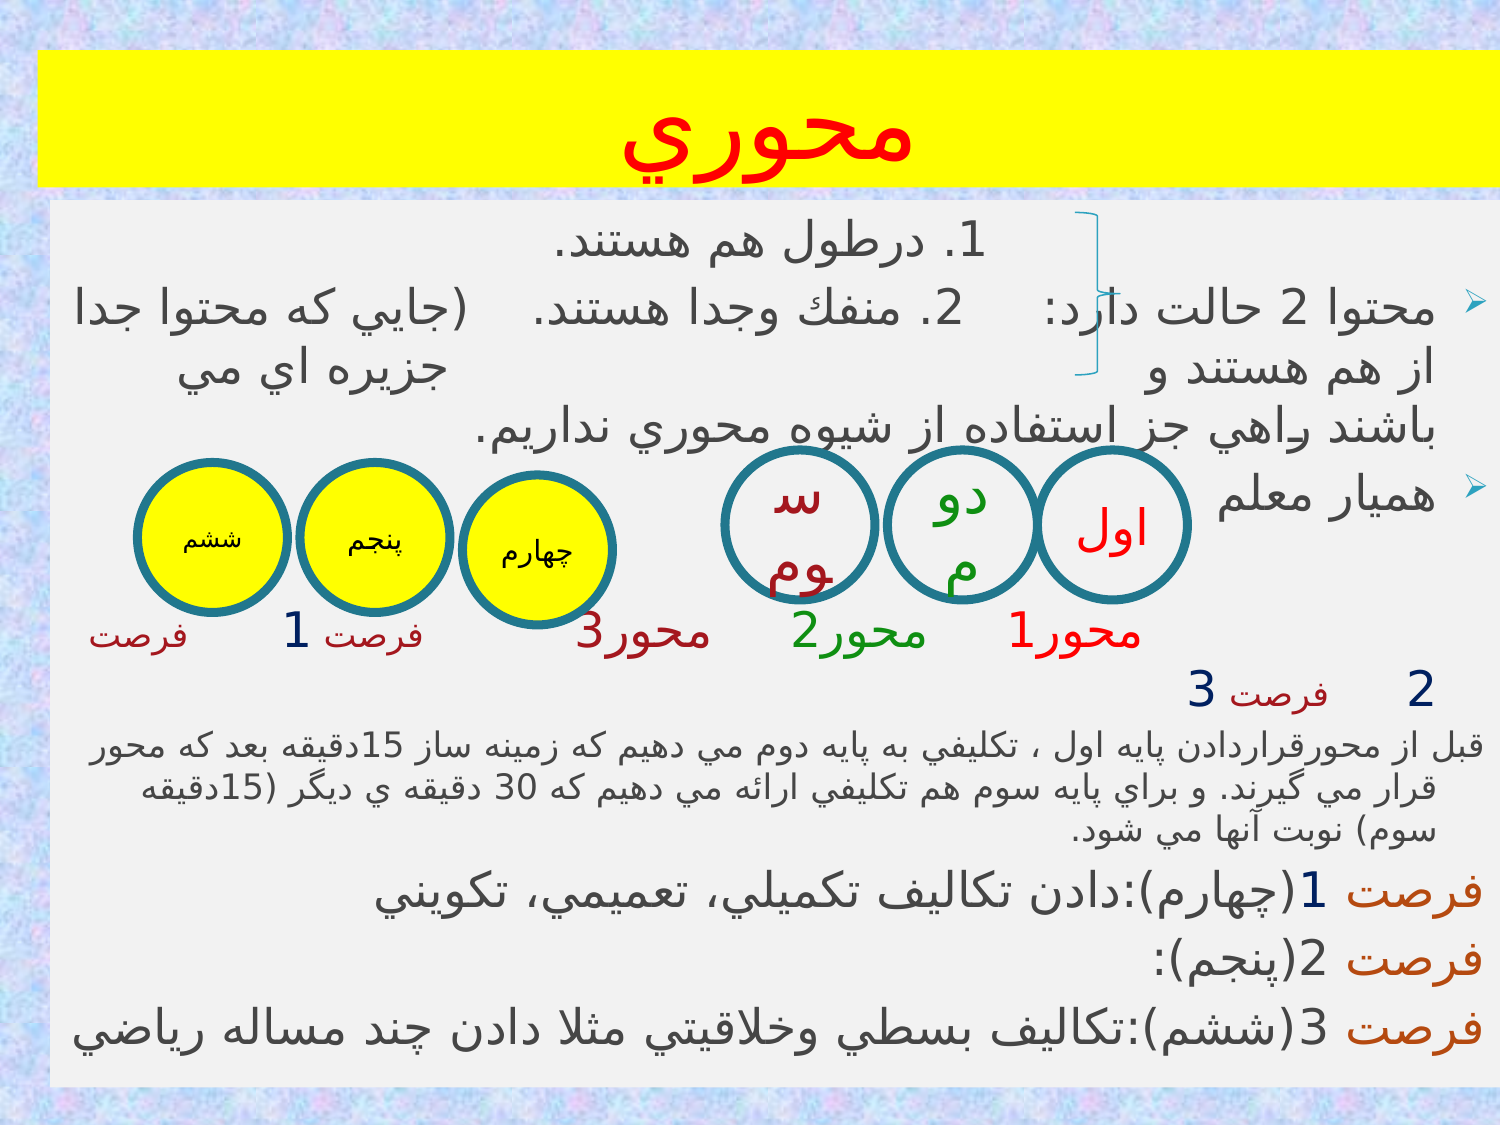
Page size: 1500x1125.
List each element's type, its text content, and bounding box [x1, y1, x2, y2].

text_box ششم [132, 457, 292, 617]
text_box چهارم [457, 470, 617, 630]
text_box دوم [882, 445, 1042, 605]
text_box سوم [720, 445, 880, 605]
text_box اول [1038, 445, 1192, 605]
title محوري [37, 50, 1500, 188]
list 1. درطول هم هستند. محتوا 2 حالت دارد: 2. منفك وجدا هستند. (جايي كه محتوا جدا از هم هستند و جزيره اي مي باشند راهي جز استفاده از شيوه محوري نداريم. هميار معلم محور1 محور2 محور3 فرصت 1 فرصت 2 فرصت 3 قبل از محورقراردادن پايه اول ، تكليفي به پايه دوم مي دهيم كه زمينه ساز 15دقيقه بعد كه محور قرار مي گيرند. و براي پايه سوم هم تكليفي ارائه مي دهيم كه 30 دقيقه ي ديگر (15دقيقه سوم) نوبت آنها مي شود. فرصت 1(چهارم):دادن تكاليف تكميلي، تعميمي، تكويني فرصت 2(پنجم): فرصت 3(ششم):تكاليف بسطي وخلاقيتي مثلا دادن چند مساله رياضي [50, 200, 1500, 1088]
picture [0, 0, 1500, 1125]
text_box پنجم [295, 457, 455, 617]
text_box [1074, 211, 1121, 376]
